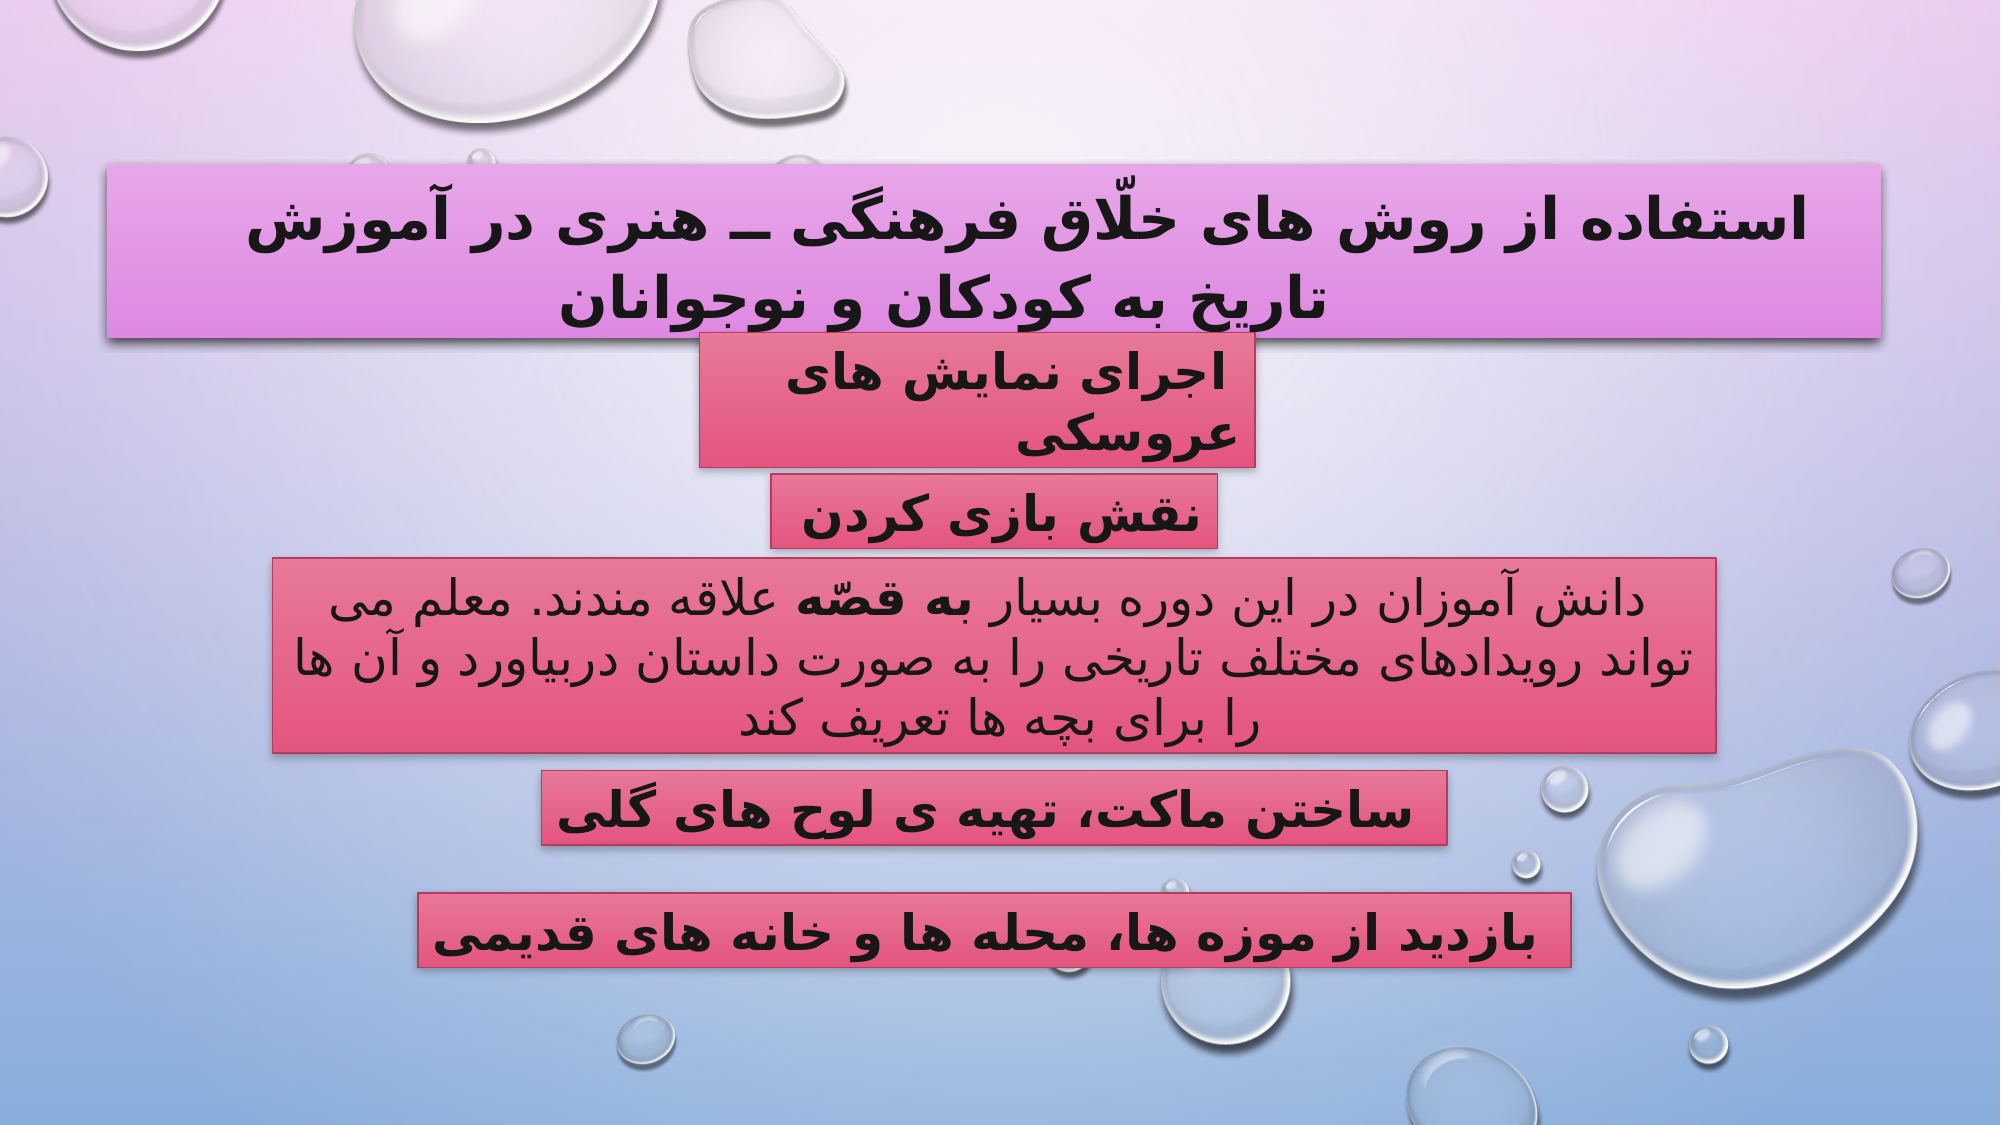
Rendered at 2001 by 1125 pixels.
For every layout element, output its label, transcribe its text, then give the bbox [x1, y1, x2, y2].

picture [0, 0, 2000, 1125]
text_box اجرای نمايش های عروسکی [699, 332, 1256, 468]
text_box نقش بازی کردن [770, 473, 1218, 549]
text_box دانش آموزان در اين دوره بسيار به قصّه علاقه مندند. معلم می تواند رويدادهای مختلف تاريخی را به صورت داستان دربياورد و آن ها را برای بچه ها تعريف کند [272, 557, 1717, 754]
text_box بازديد از موزه ها، محله ها و خانه های قديمی [417, 892, 1572, 968]
text_box ساختن ماکت، تهيه ی لوح های گلی [541, 770, 1448, 846]
text_box استفاده از روش های خلّاق فرهنگی ــ هنری در آموزش تاريخ به کودکان و نوجوانان [107, 164, 1882, 338]
